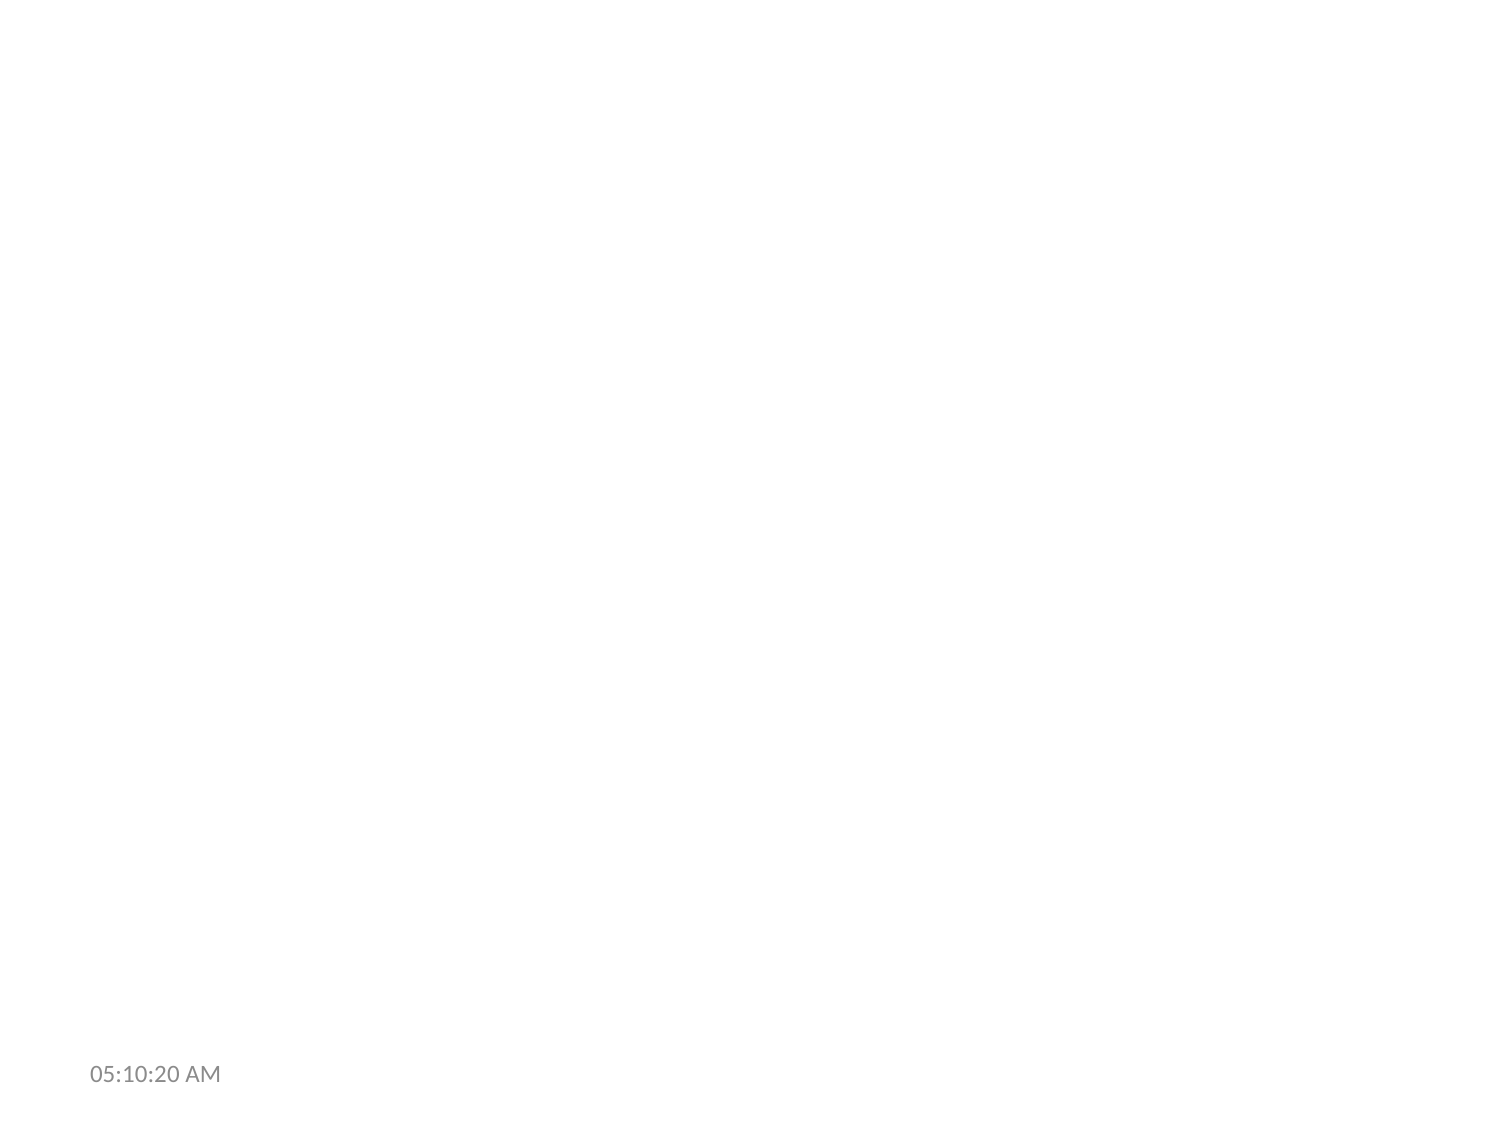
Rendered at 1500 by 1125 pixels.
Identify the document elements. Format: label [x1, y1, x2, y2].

slide_number [75, 1042, 425, 1103]
